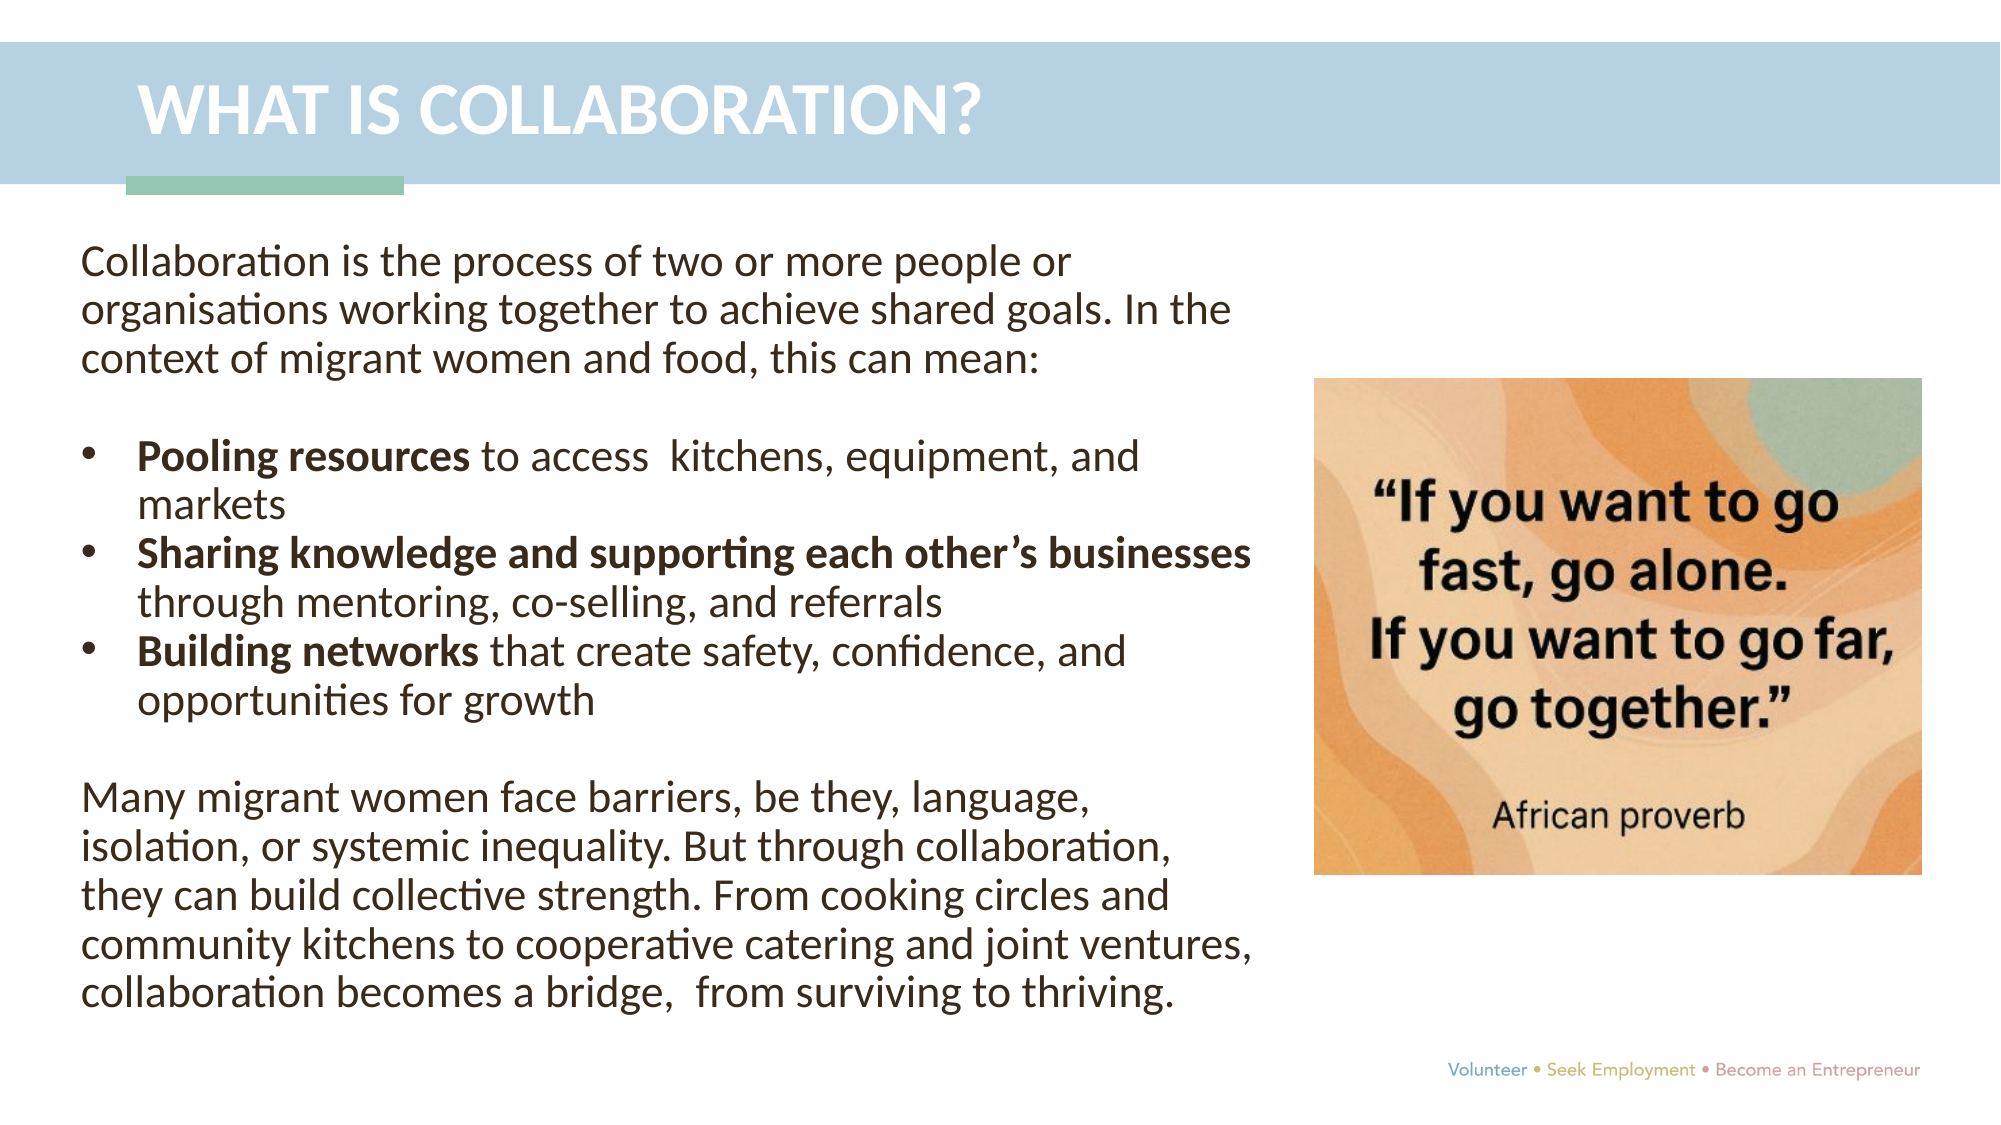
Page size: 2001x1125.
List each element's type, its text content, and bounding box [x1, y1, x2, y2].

list Collaboration is the process of two or more people or organisations working together to achieve shared goals. In the context of migrant women and food, this can mean: Pooling resources to access kitchens, equipment, and markets Sharing knowledge and supporting each other’s businesses through mentoring, co-selling, and referrals Building networks that create safety, confidence, and opportunities for growth Many migrant women face barriers, be they, language, isolation, or systemic inequality. But through collaboration, they can build collective strength. From cooking circles and community kitchens to cooperative catering and joint ventures, collaboration becomes a bridge, from surviving to thriving. [66, 229, 1271, 851]
list WHAT IS COLLABORATION? [123, 51, 1913, 170]
picture [1418, 1046, 1971, 1103]
picture [1314, 378, 1922, 875]
